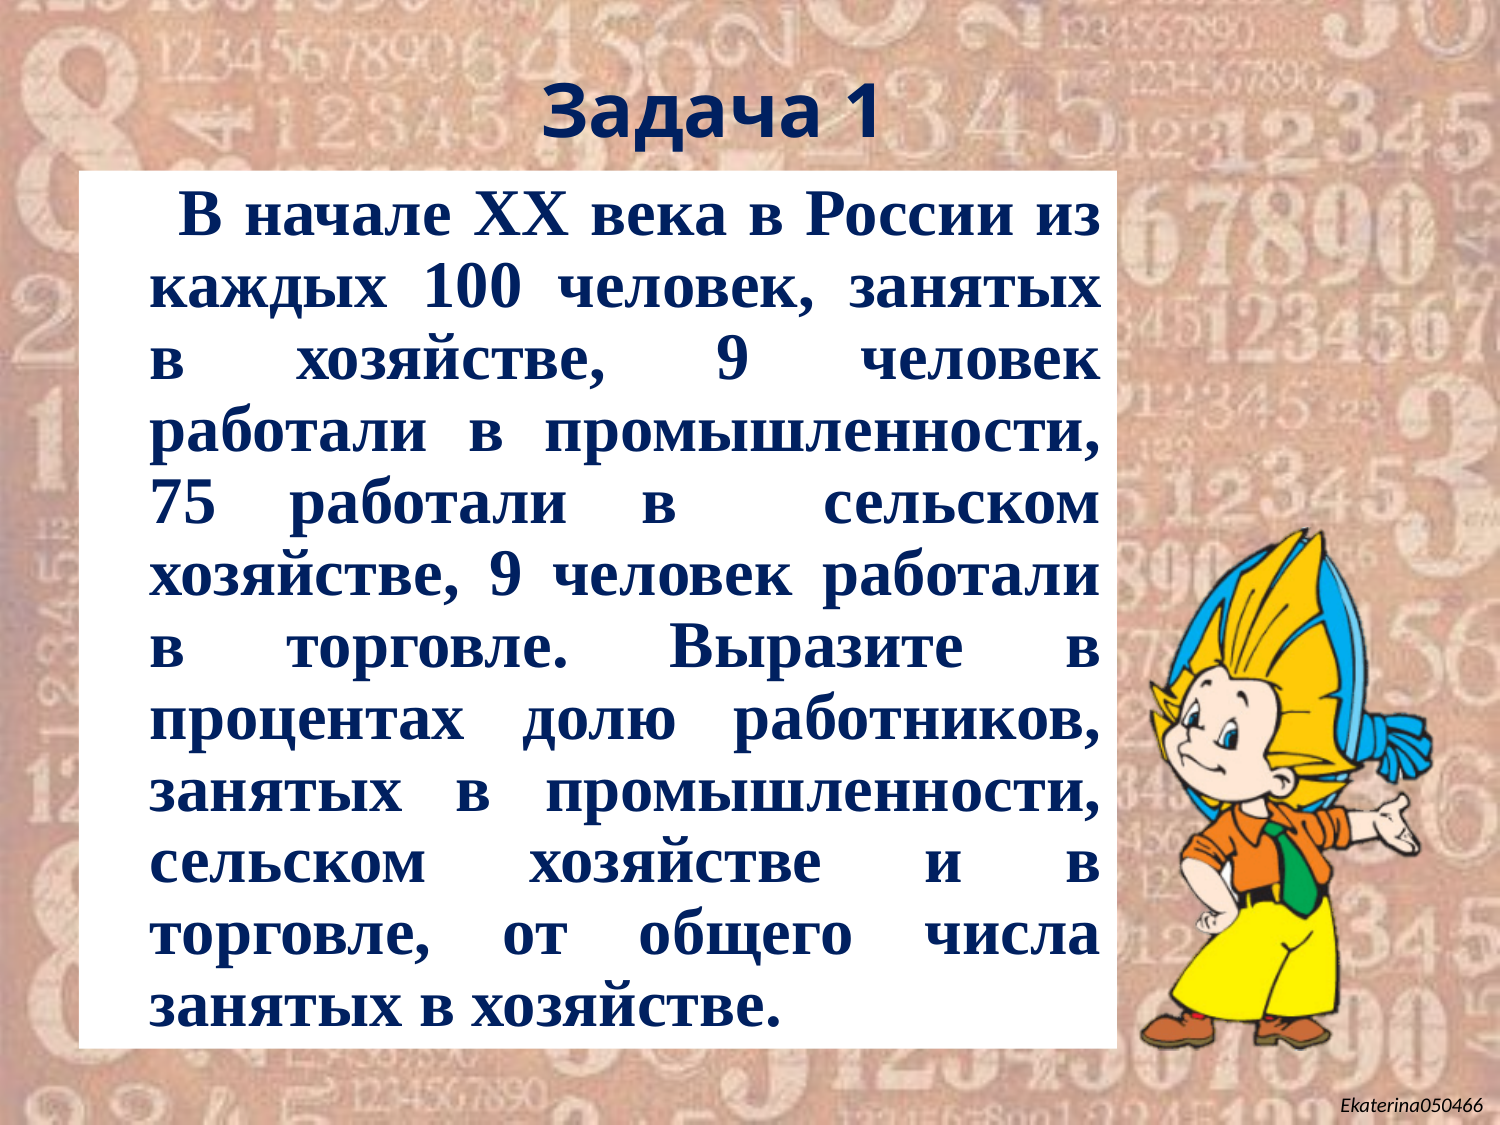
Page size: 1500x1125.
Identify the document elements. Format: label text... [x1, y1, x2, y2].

text_box В начале ХХ века в России из каждых 100 человек, занятых в хозяйстве, 9 человек работали в промышленности, 75 работали в сельском хозяйстве, 9 человек работали в торговле. Выразите в процентах долю работников, занятых в промышленности, сельском хозяйстве и в торговле, от общего числа занятых в хозяйстве. [78, 170, 1117, 1049]
picture [1139, 527, 1436, 1051]
text_box Задача 1 [324, 17, 1128, 168]
